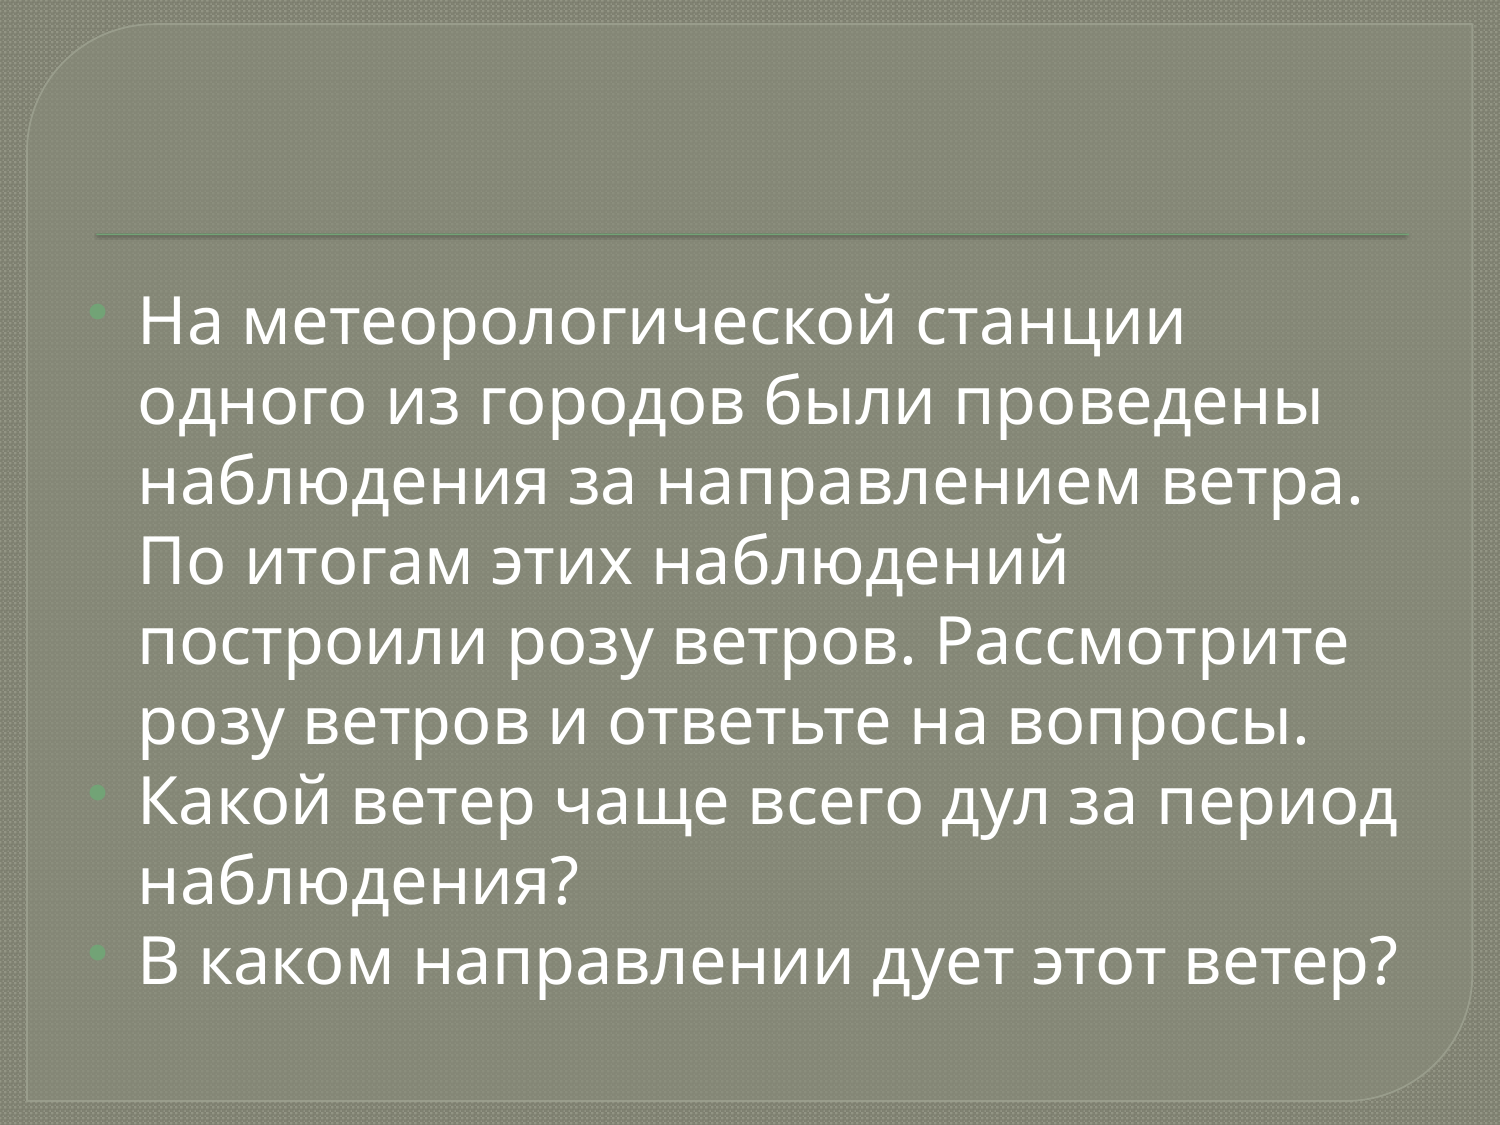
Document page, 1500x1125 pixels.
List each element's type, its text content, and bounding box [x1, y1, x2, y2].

list На метеорологической станции одного из городов были проведены наблюдения за направлением ветра. По итогам этих наблюдений построили розу ветров. Рассмотрите розу ветров и ответьте на вопросы. Какой ветер чаще всего дул за период наблюдения? В каком направлении дует этот ветер? [75, 270, 1425, 1013]
